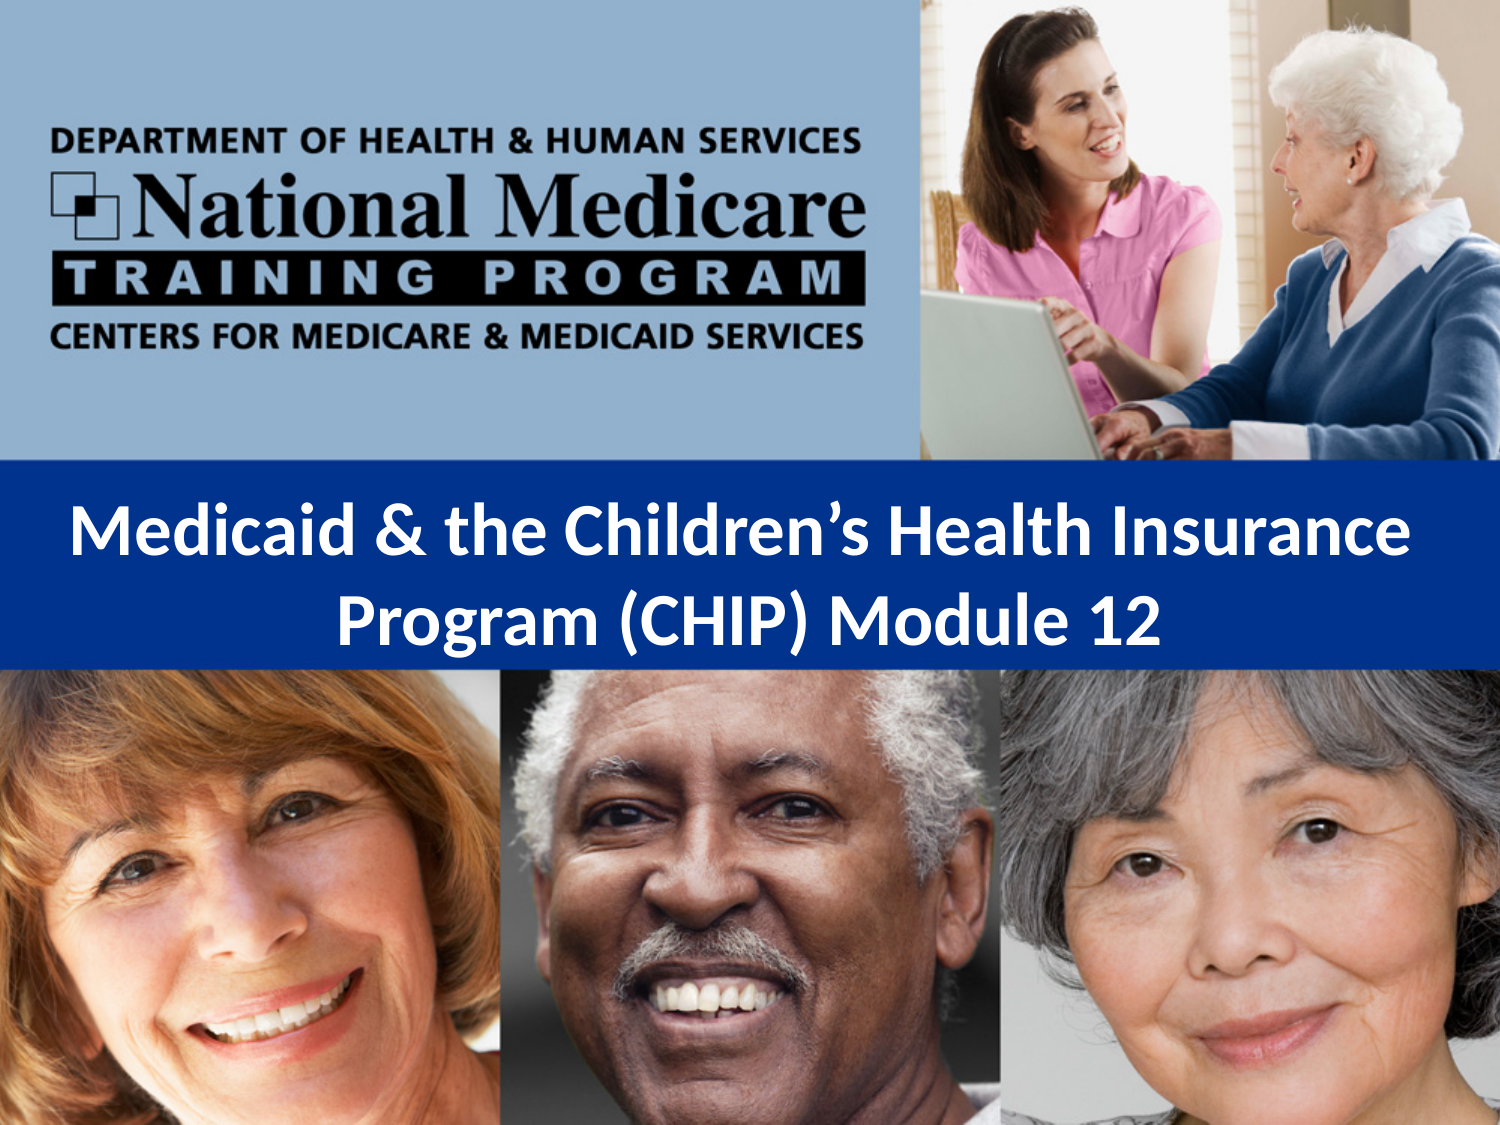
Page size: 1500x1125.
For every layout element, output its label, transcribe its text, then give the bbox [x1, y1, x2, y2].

picture [0, 0, 1500, 474]
picture [0, 667, 1500, 1125]
title Medicaid & the Children’s Health Insurance Program (CHIP) Module 12 [0, 474, 1500, 667]
